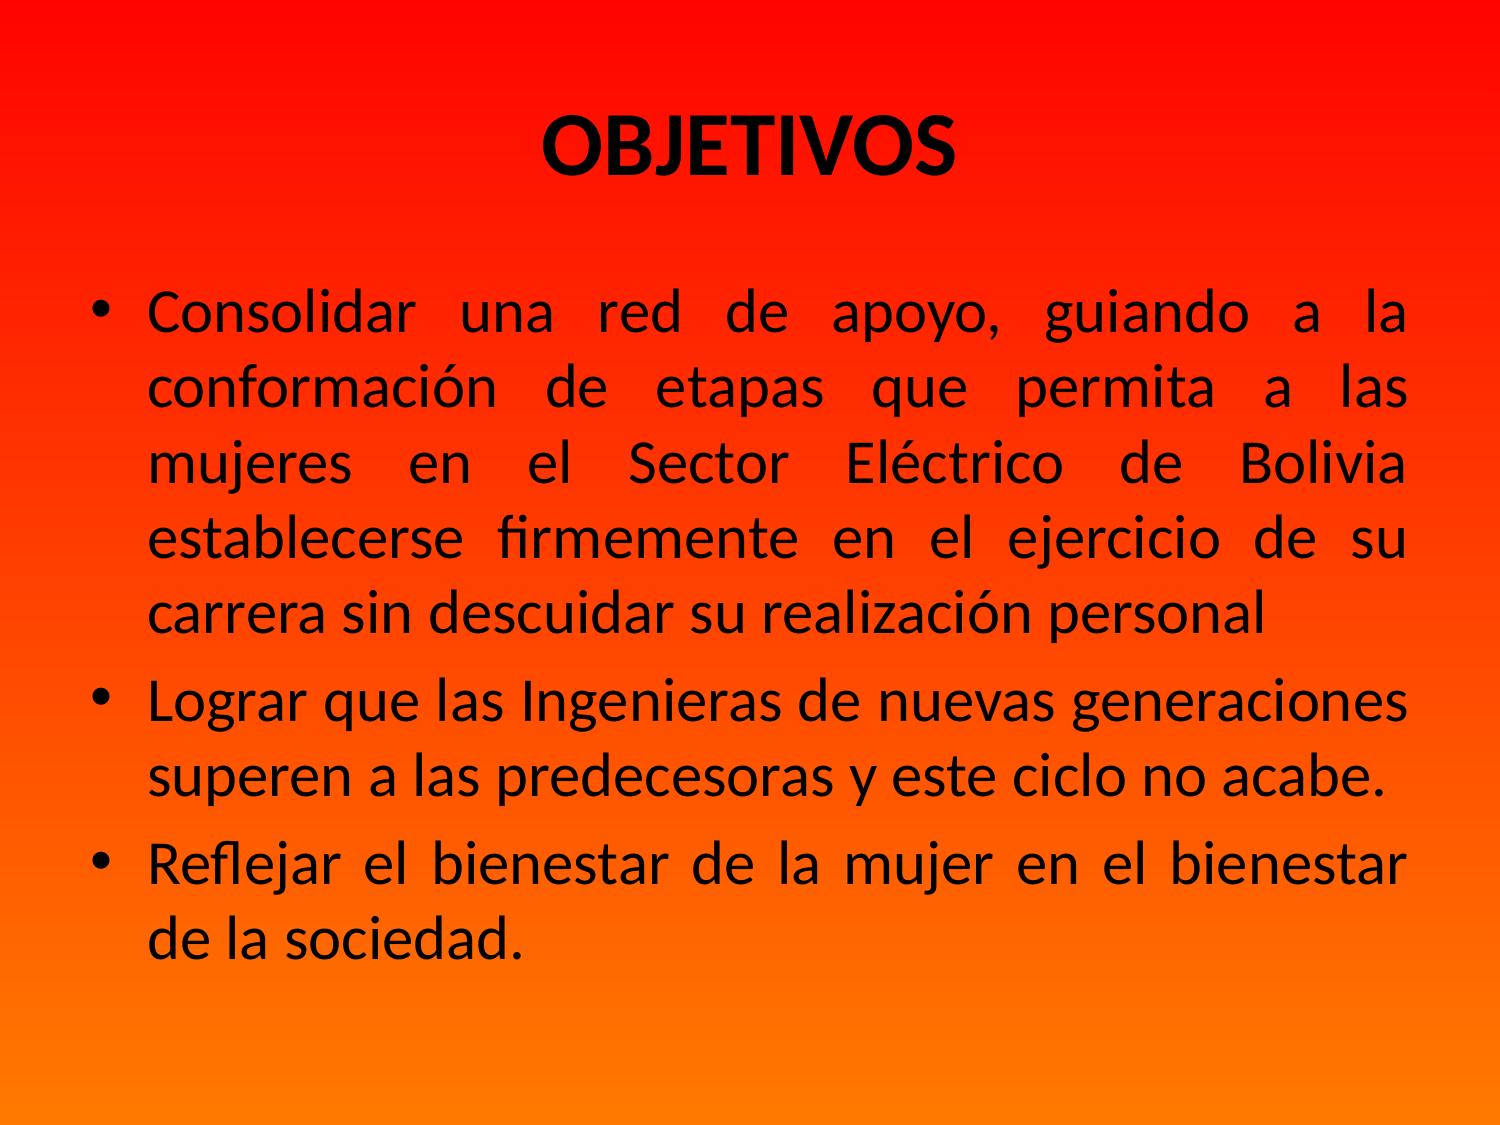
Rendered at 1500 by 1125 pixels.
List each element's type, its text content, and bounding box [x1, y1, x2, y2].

list Consolidar una red de apoyo, guiando a la conformación de etapas que permita a las mujeres en el Sector Eléctrico de Bolivia establecerse firmemente en el ejercicio de su carrera sin descuidar su realización personal Lograr que las Ingenieras de nuevas generaciones superen a las predecesoras y este ciclo no acabe. Reflejar el bienestar de la mujer en el bienestar de la sociedad. [75, 262, 1425, 1005]
title OBJETIVOS [75, 45, 1425, 233]
